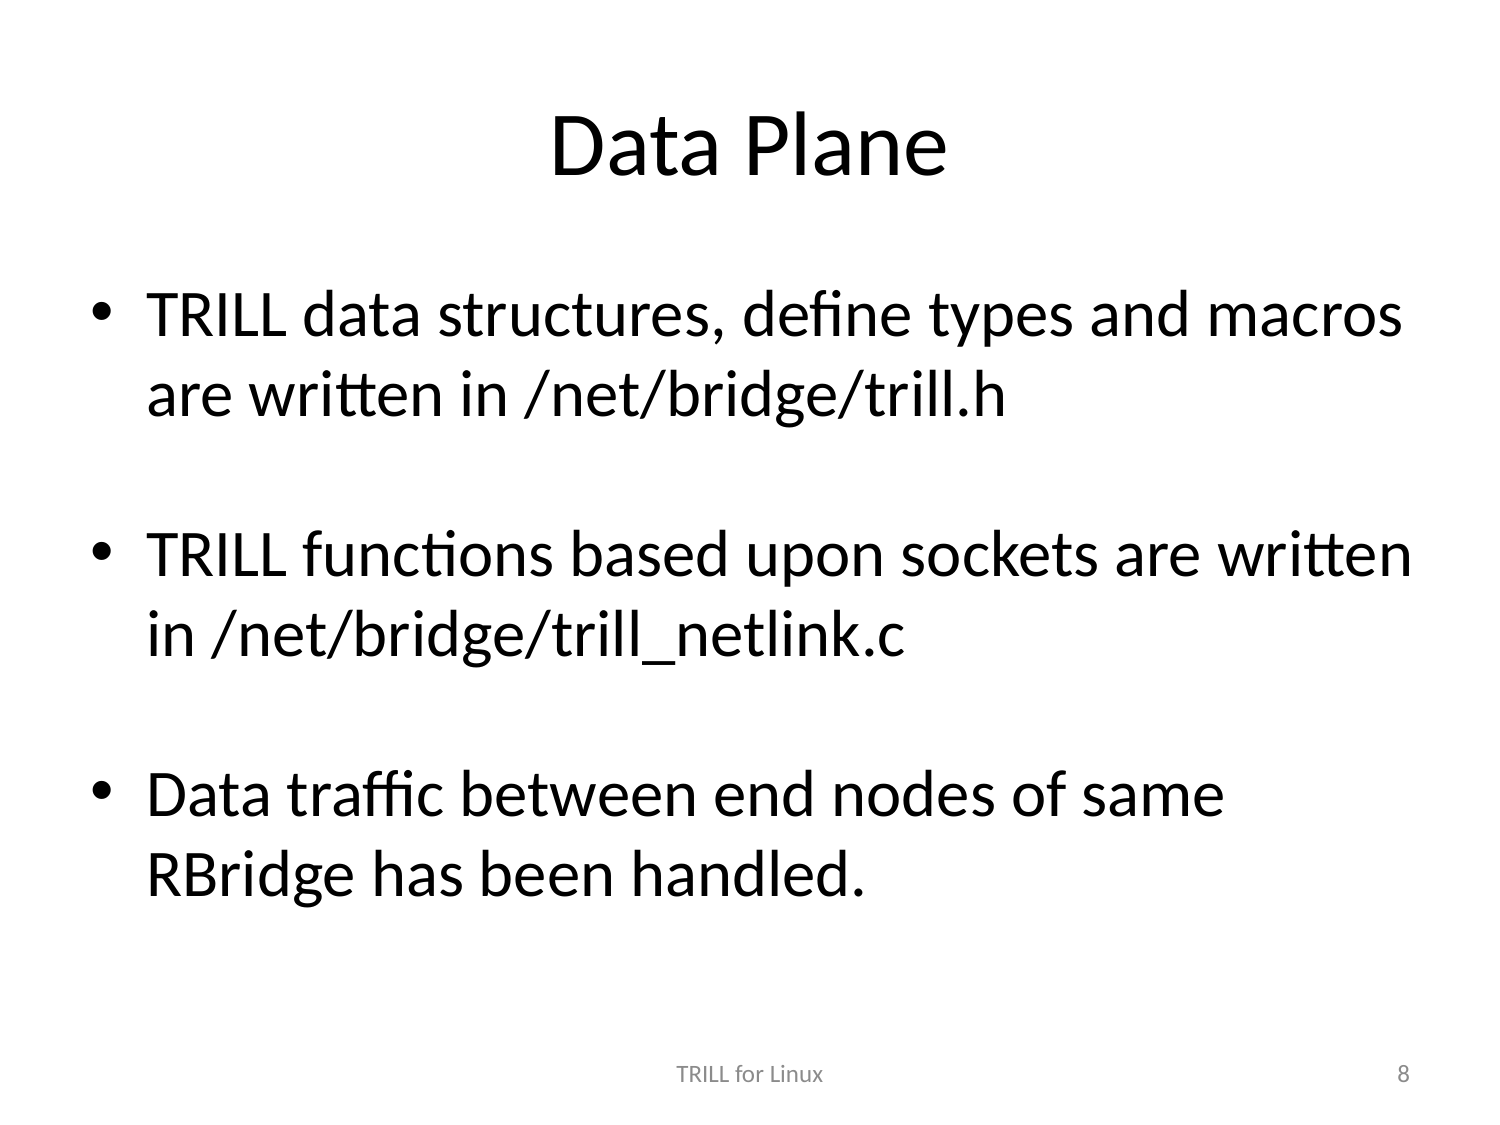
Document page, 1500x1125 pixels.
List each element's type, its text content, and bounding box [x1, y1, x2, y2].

footer TRILL for Linux [512, 1042, 988, 1103]
slide_number 8 [1074, 1042, 1425, 1103]
list TRILL data structures, define types and macros are written in /net/bridge/trill.h TRILL functions based upon sockets are written in /net/bridge/trill_netlink.c Data traffic between end nodes of same RBridge has been handled. [75, 262, 1463, 1005]
title Data Plane [75, 45, 1425, 233]
